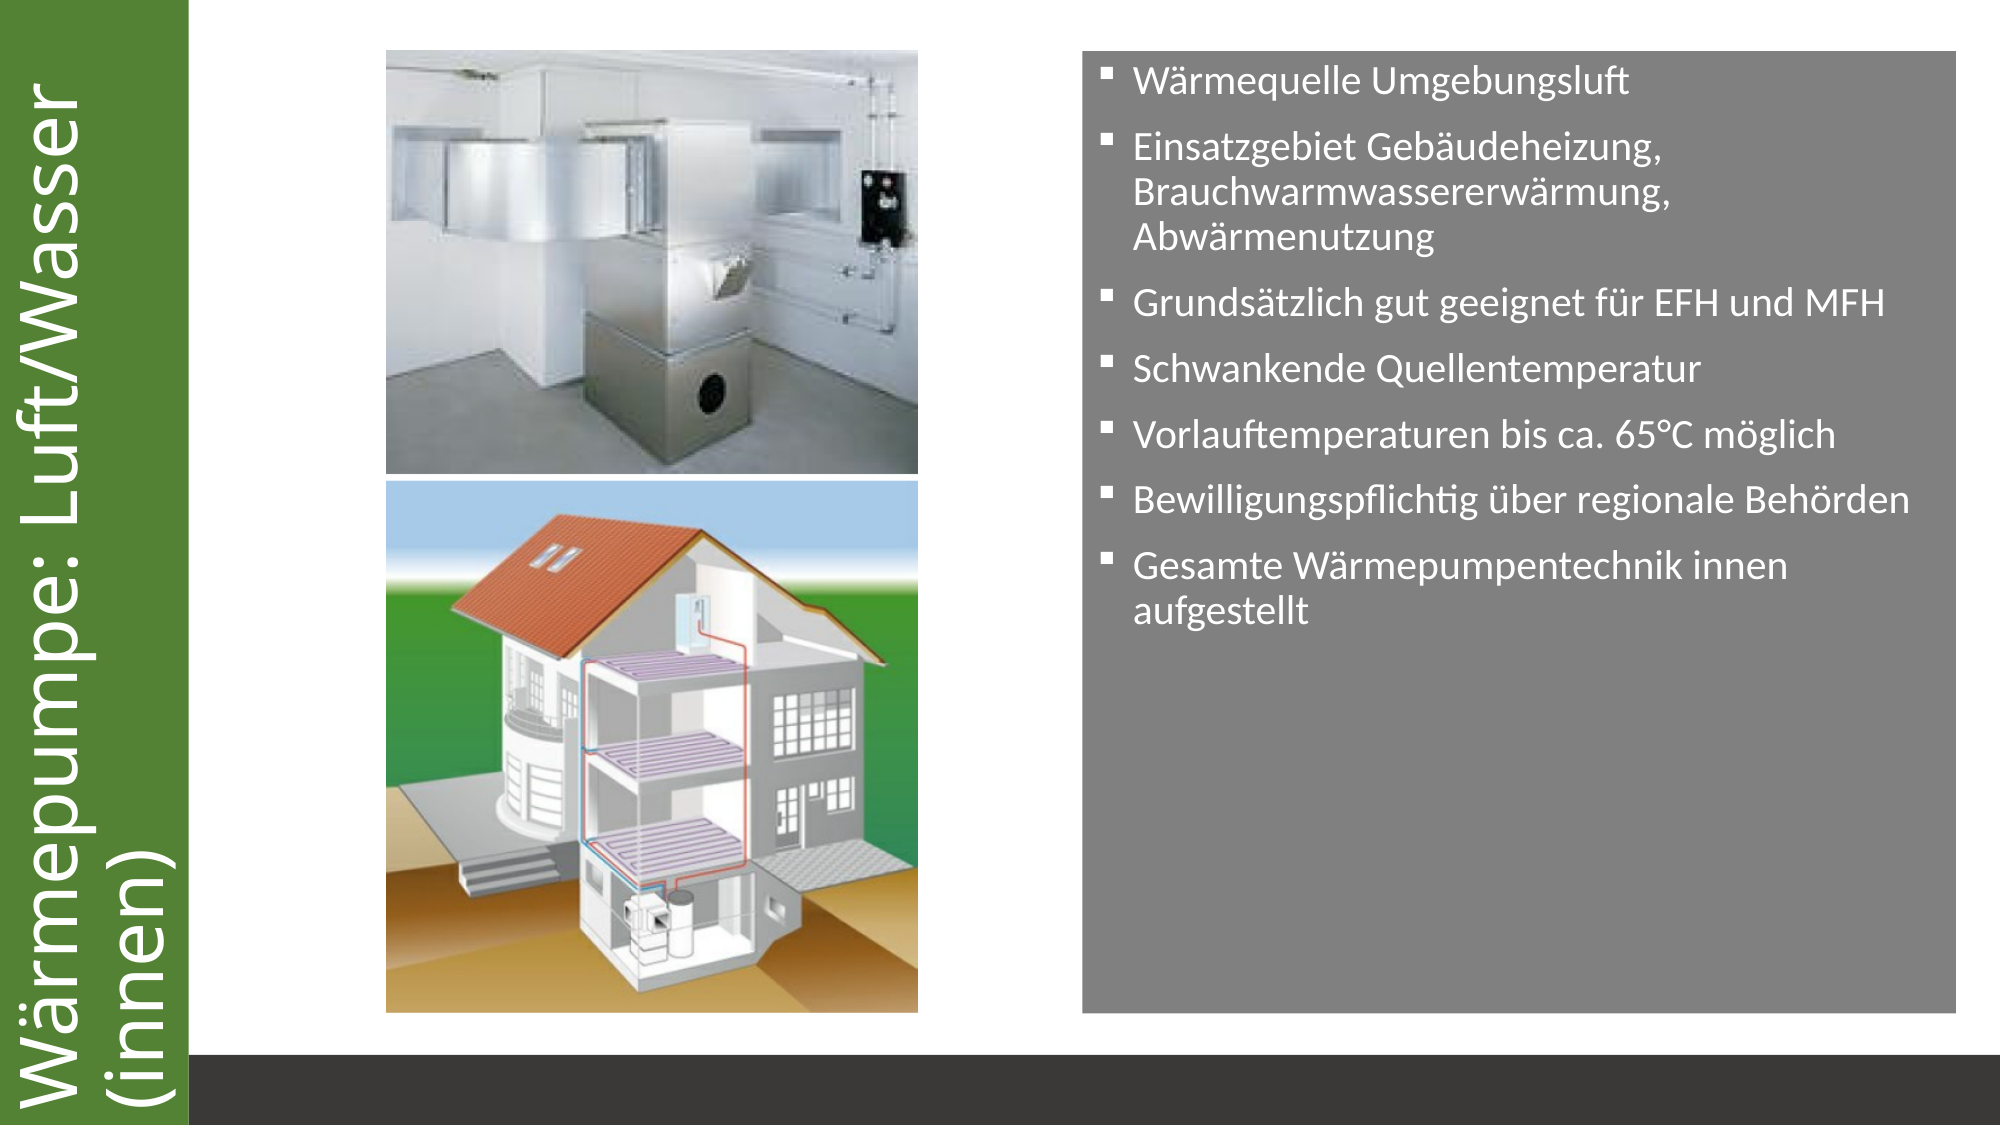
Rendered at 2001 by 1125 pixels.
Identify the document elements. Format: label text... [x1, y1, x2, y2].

title Wärmepumpe: Luft/Wasser (innen) [0, 0, 189, 1125]
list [386, 50, 918, 1015]
list Wärmequelle Umgebungsluft Einsatzgebiet Gebäudeheizung, Brauchwarmwassererwärmung, Abwärmenutzung Grundsätzlich gut geeignet für EFH und MFH Schwankende Quellentemperatur Vorlauftemperaturen bis ca. 65°C möglich Bewilligungspflichtig über regionale Behörden Gesamte Wärmepumpentechnik innen aufgestellt [1082, 51, 1956, 1014]
